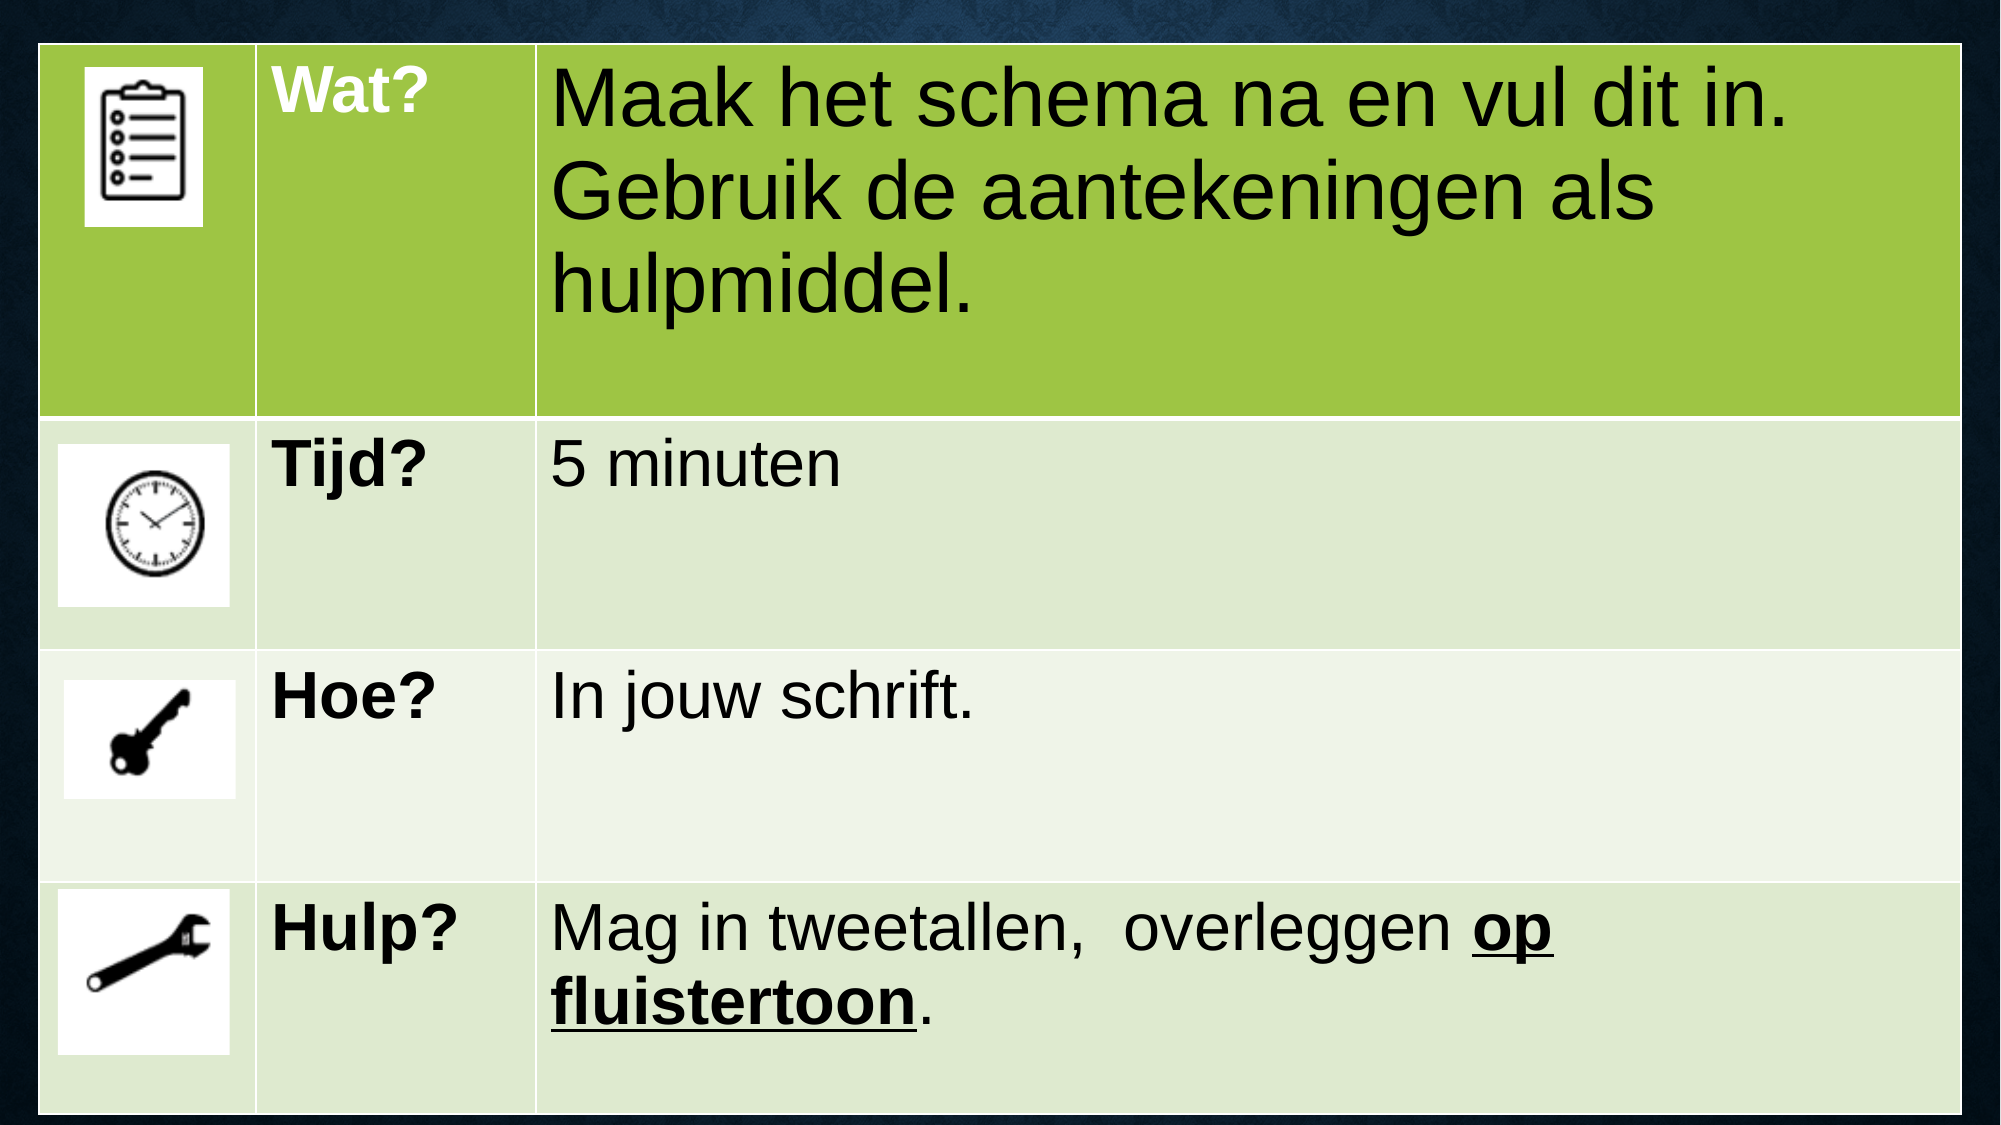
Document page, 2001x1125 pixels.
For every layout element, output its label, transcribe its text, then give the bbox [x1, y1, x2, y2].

table_cell Hoe? [257, 651, 535, 881]
table_header Wat? [257, 45, 535, 416]
picture [84, 67, 204, 228]
table_cell [40, 883, 255, 1113]
table_cell Mag in tweetallen, overleggen op fluistertoon. [537, 883, 1960, 1113]
table_cell 5 minuten [537, 421, 1960, 649]
picture [57, 888, 231, 1056]
picture [63, 680, 237, 799]
table_cell Tijd? [257, 421, 535, 649]
table_cell In jouw schrift. [537, 651, 1960, 881]
table_cell [40, 651, 255, 881]
picture [57, 443, 231, 607]
table_header [40, 45, 255, 416]
table_header Maak het schema na en vul dit in. Gebruik de aantekeningen als hulpmiddel. [537, 45, 1960, 416]
table_cell [40, 421, 255, 649]
table_cell Hulp? [257, 883, 535, 1113]
